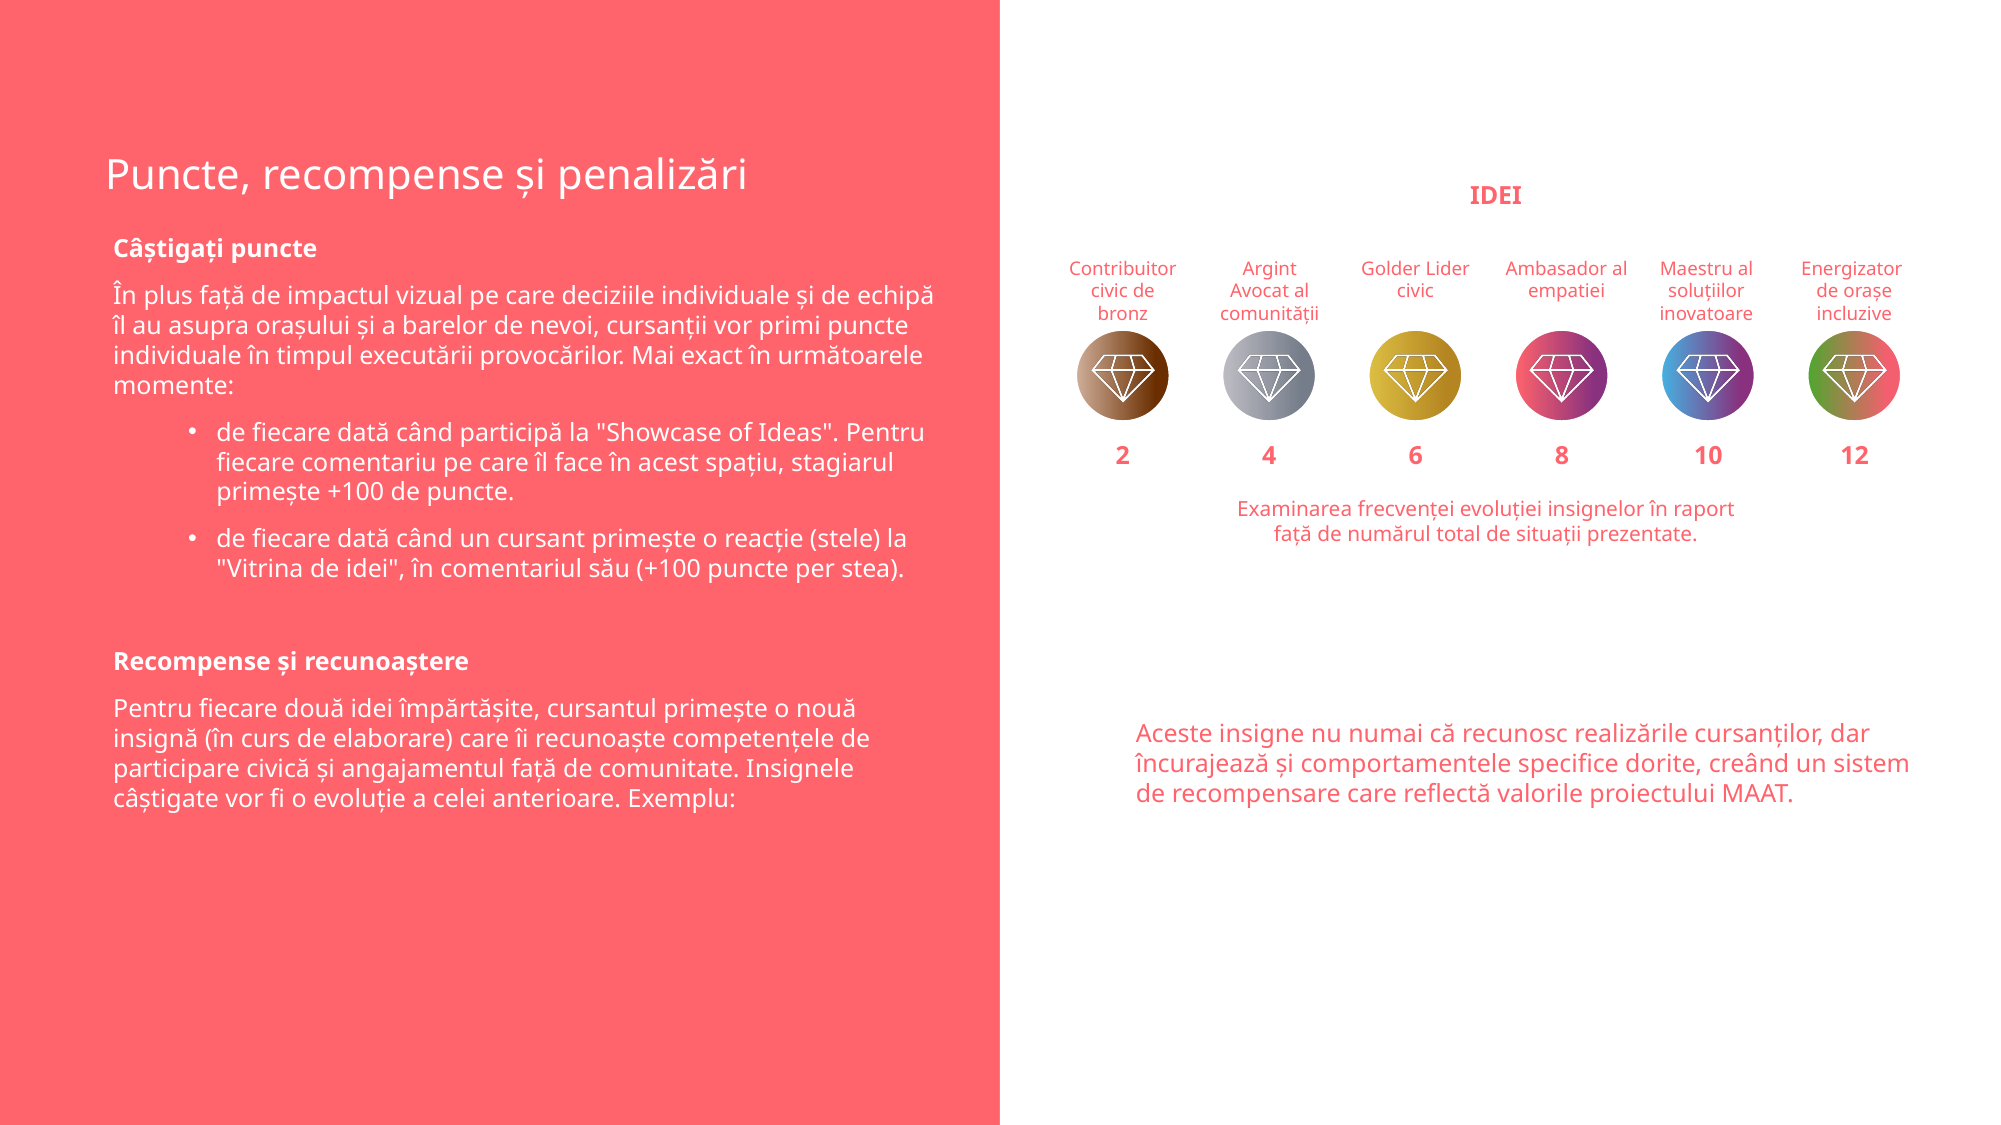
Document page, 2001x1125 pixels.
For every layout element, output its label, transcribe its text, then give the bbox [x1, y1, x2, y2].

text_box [1074, 328, 1171, 423]
text_box IDEI [1436, 171, 1562, 217]
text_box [1806, 328, 1903, 423]
text_box 6 [1353, 432, 1478, 477]
text_box 12 [1792, 432, 1918, 477]
text_box Maestru al soluțiilor inovatoare [1632, 248, 1780, 332]
text_box Energizator de orașe incluzive [1780, 248, 1928, 332]
text_box 2 [1060, 432, 1186, 477]
text_box [0, 0, 998, 1125]
text_box Argint Avocat al comunității [1196, 248, 1343, 332]
text_box Câștigați puncte În plus față de impactul vizual pe care deciziile individuale și de echipă îl au asupra orașului și a barelor de nevoi, cursanții vor primi puncte individuale în timpul executării provocărilor. Mai exact în următoarele momente: de fiecare dată când participă la "Showcase of Ideas". Pentru fiecare comentariu pe care îl face în acest spațiu, stagiarul primește +100 de puncte. de fiecare dată când un cursant primește o reacție (stele) la "Vitrina de idei", în comentariul său (+100 puncte per stea). Recompense și recunoaștere Pentru fiecare două idei împărtășite, cursantul primește o nouă insignă (în curs de elaborare) care îi recunoaște competențele de participare civică și angajamentul față de comunitate. Insignele câștigate vor fi o evoluție a celei anterioare. Exemplu: [98, 225, 963, 820]
text_box Aceste insigne nu numai că recunosc realizările cursanților, dar încurajează și comportamentele specifice dorite, creând un sistem de recompensare care reflectă valorile proiectului MAAT. [1121, 710, 1928, 815]
text_box 10 [1645, 432, 1771, 477]
text_box Examinarea frecvenței evoluției insignelor în raport față de numărul total de situații prezentate. [1075, 488, 1902, 553]
text_box [998, 0, 2000, 1125]
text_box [1367, 328, 1464, 423]
text_box Puncte, recompense și penalizări [105, 104, 1534, 198]
text_box 8 [1499, 432, 1625, 477]
text_box 4 [1206, 432, 1332, 477]
text_box Contribuitor civic de bronz [1049, 248, 1196, 332]
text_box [1660, 328, 1756, 423]
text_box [1513, 328, 1610, 423]
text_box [1221, 328, 1317, 423]
text_box Ambasador al empatiei [1487, 248, 1632, 309]
text_box Golder Lider civic [1341, 248, 1487, 309]
